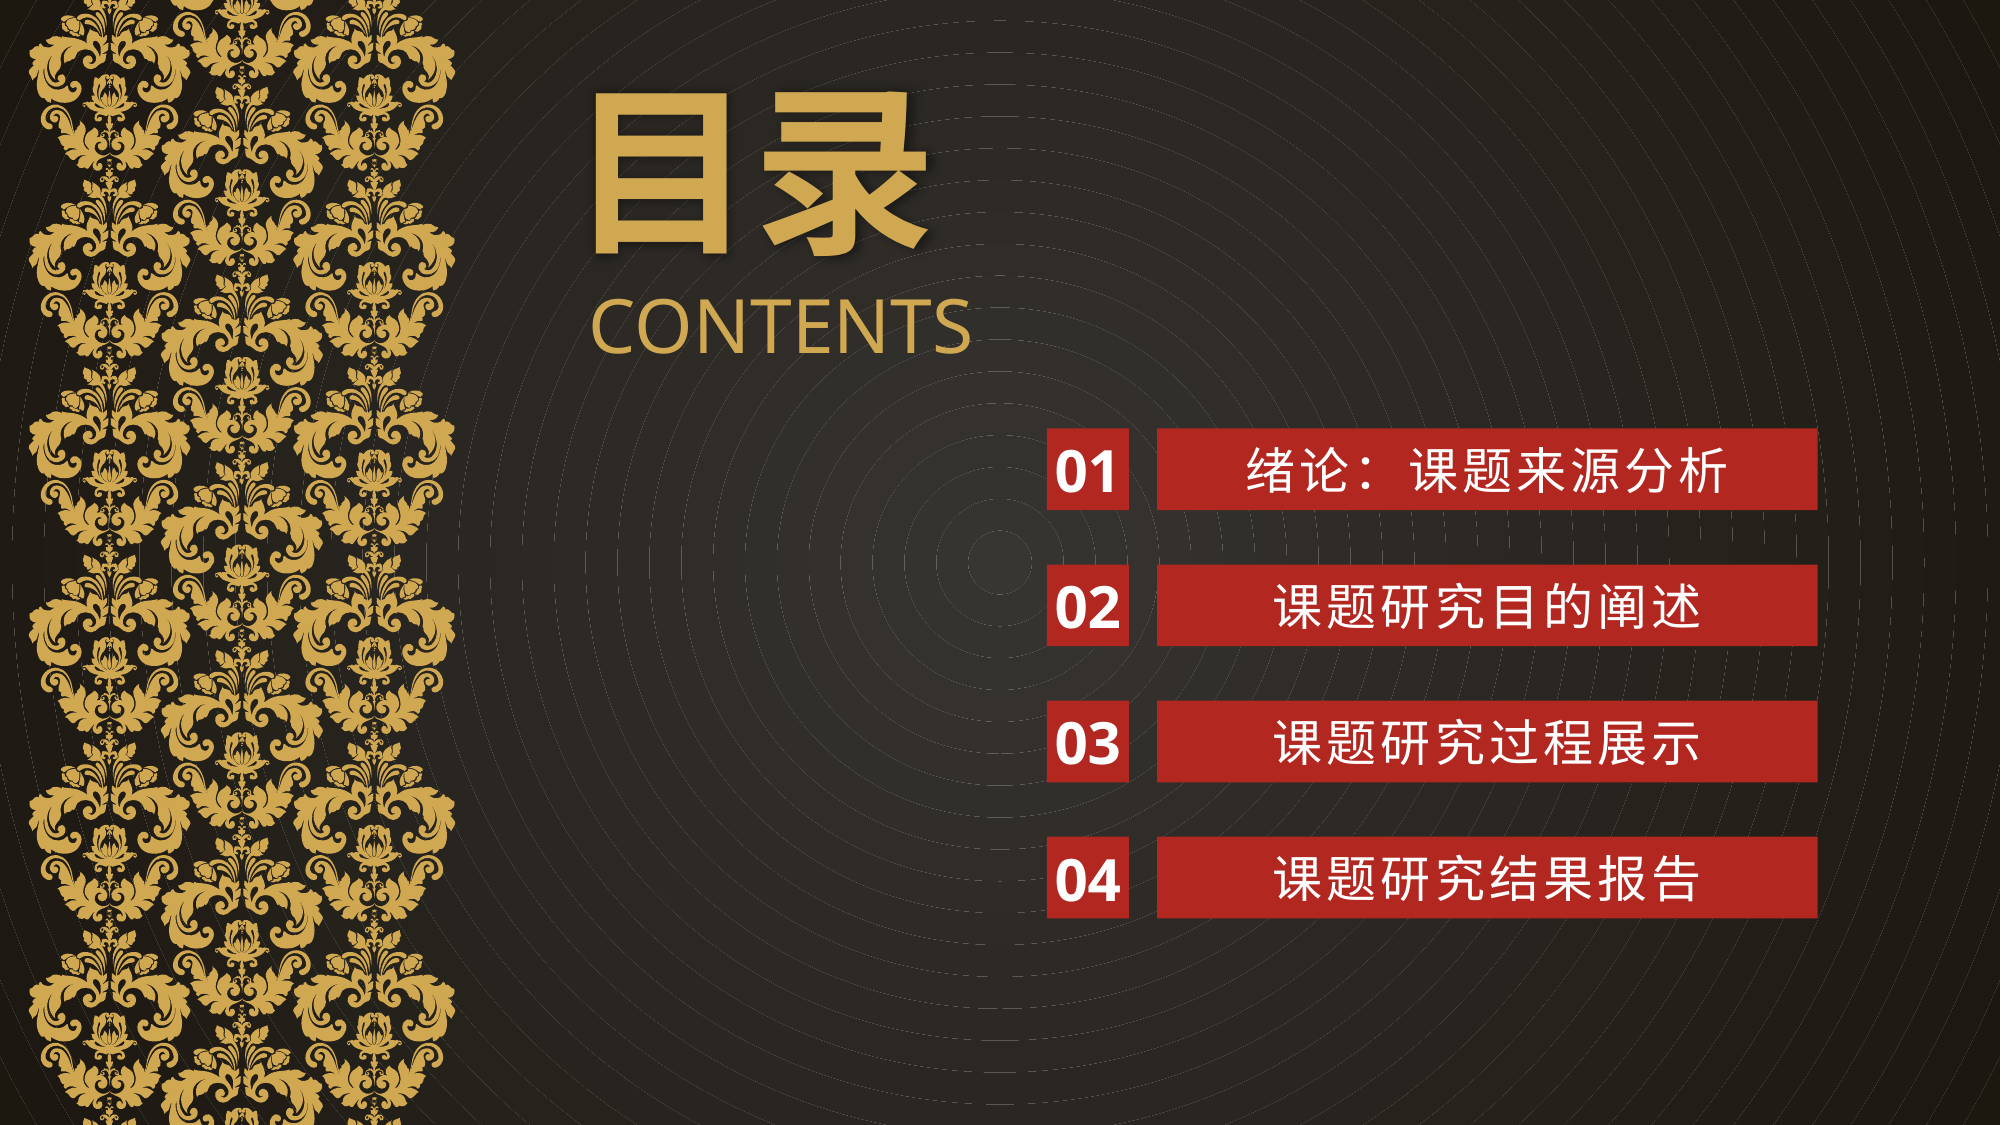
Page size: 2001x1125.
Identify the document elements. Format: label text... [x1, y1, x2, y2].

text_box 03 [1046, 700, 1130, 783]
text_box 绪论：课题来源分析 [1156, 427, 1819, 511]
text_box 课题研究目的阐述 [1156, 563, 1819, 647]
text_box 02 [1046, 563, 1130, 647]
text_box 课题研究结果报告 [1156, 836, 1819, 919]
text_box 01 [1046, 427, 1130, 511]
text_box 课题研究过程展示 [1156, 700, 1819, 783]
text_box 目录 [555, 49, 952, 284]
text_box CONTENTS [574, 271, 989, 377]
text_box 04 [1046, 836, 1130, 919]
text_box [27, 0, 457, 1125]
